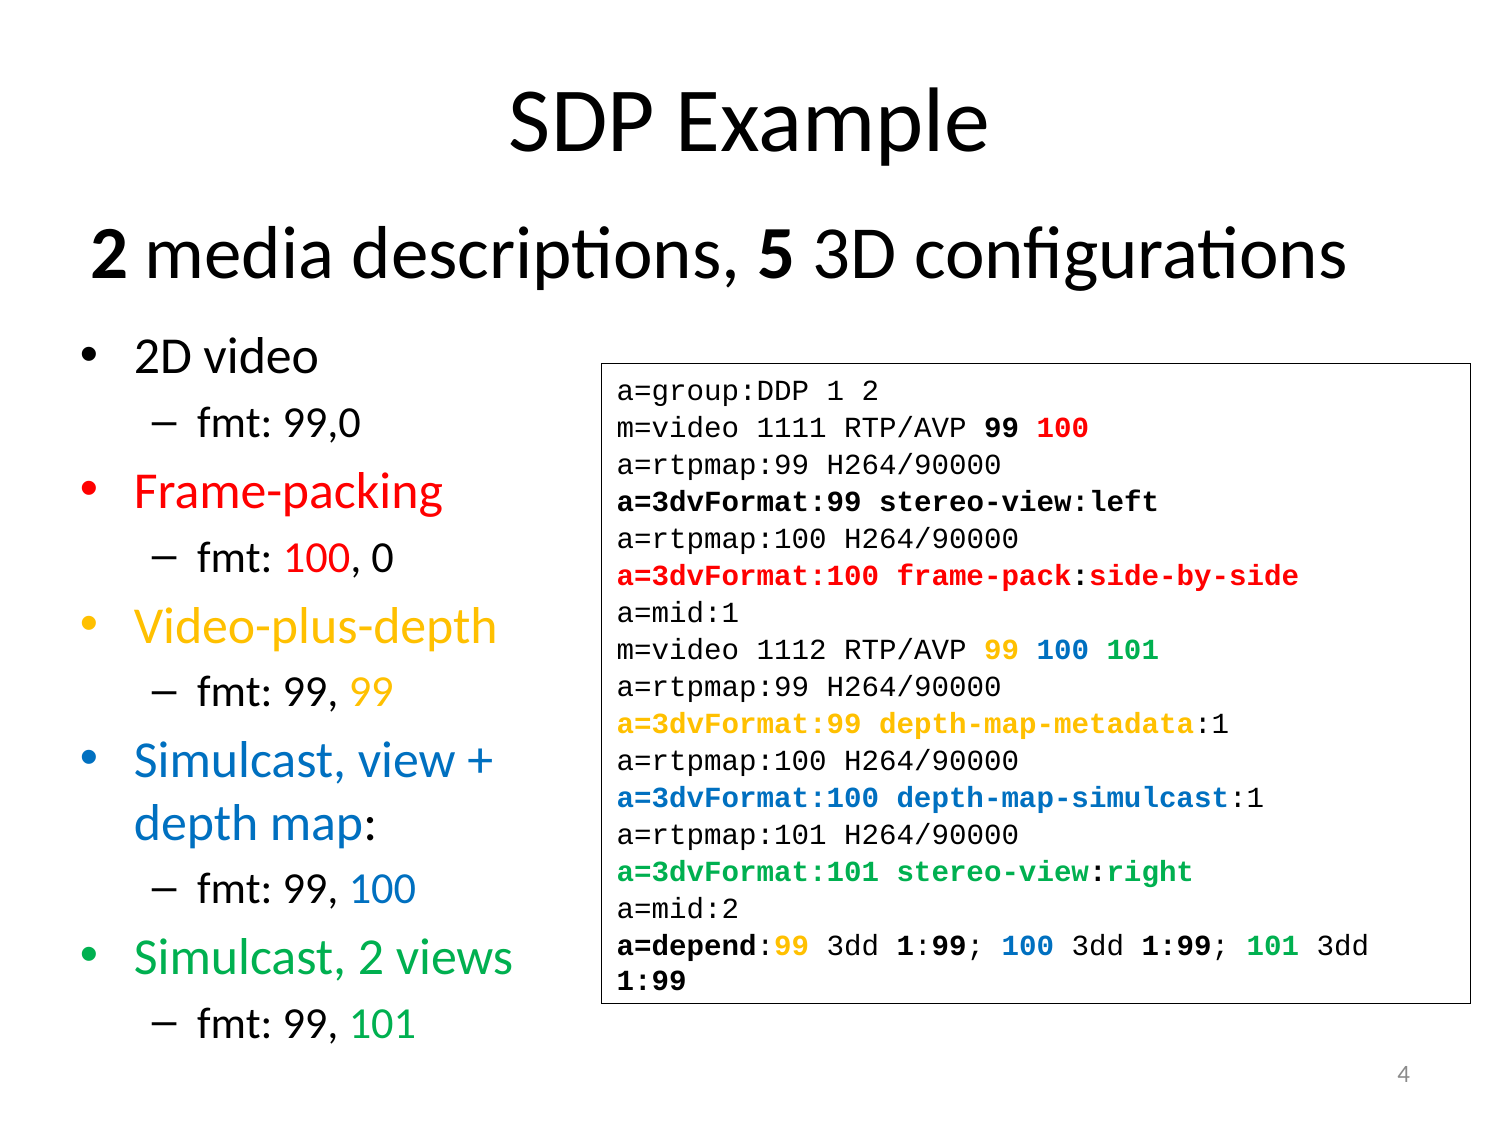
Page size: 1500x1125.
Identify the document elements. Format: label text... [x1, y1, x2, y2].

text_box a=group:DDP 1 2 m=video 1111 RTP/AVP 99 100 a=rtpmap:99 H264/90000 a=3dvFormat:99 stereo-view:left a=rtpmap:100 H264/90000 a=3dvFormat:100 frame-pack:side-by-side a=mid:1 m=video 1112 RTP/AVP 99 100 101 a=rtpmap:99 H264/90000 a=3dvFormat:99 depth-map-metadata:1 a=rtpmap:100 H264/90000 a=3dvFormat:100 depth-map-simulcast:1 a=rtpmap:101 H264/90000 a=3dvFormat:101 stereo-view:right a=mid:2 a=depend:99 3dd 1:99; 100 3dd 1:99; 101 3dd 1:99 [602, 363, 1471, 1004]
title SDP Example [75, 45, 1425, 185]
list 2 media descriptions, 5 3D configurations [75, 196, 1447, 315]
slide_number 4 [1074, 1042, 1425, 1103]
text_box 2D video fmt: 99,0 Frame-packing fmt: 100, 0 Video-plus-depth fmt: 99, 99 Simulcast, view + depth map: fmt: 99, 100 Simulcast, 2 views fmt: 99, 101 [64, 314, 602, 1060]
